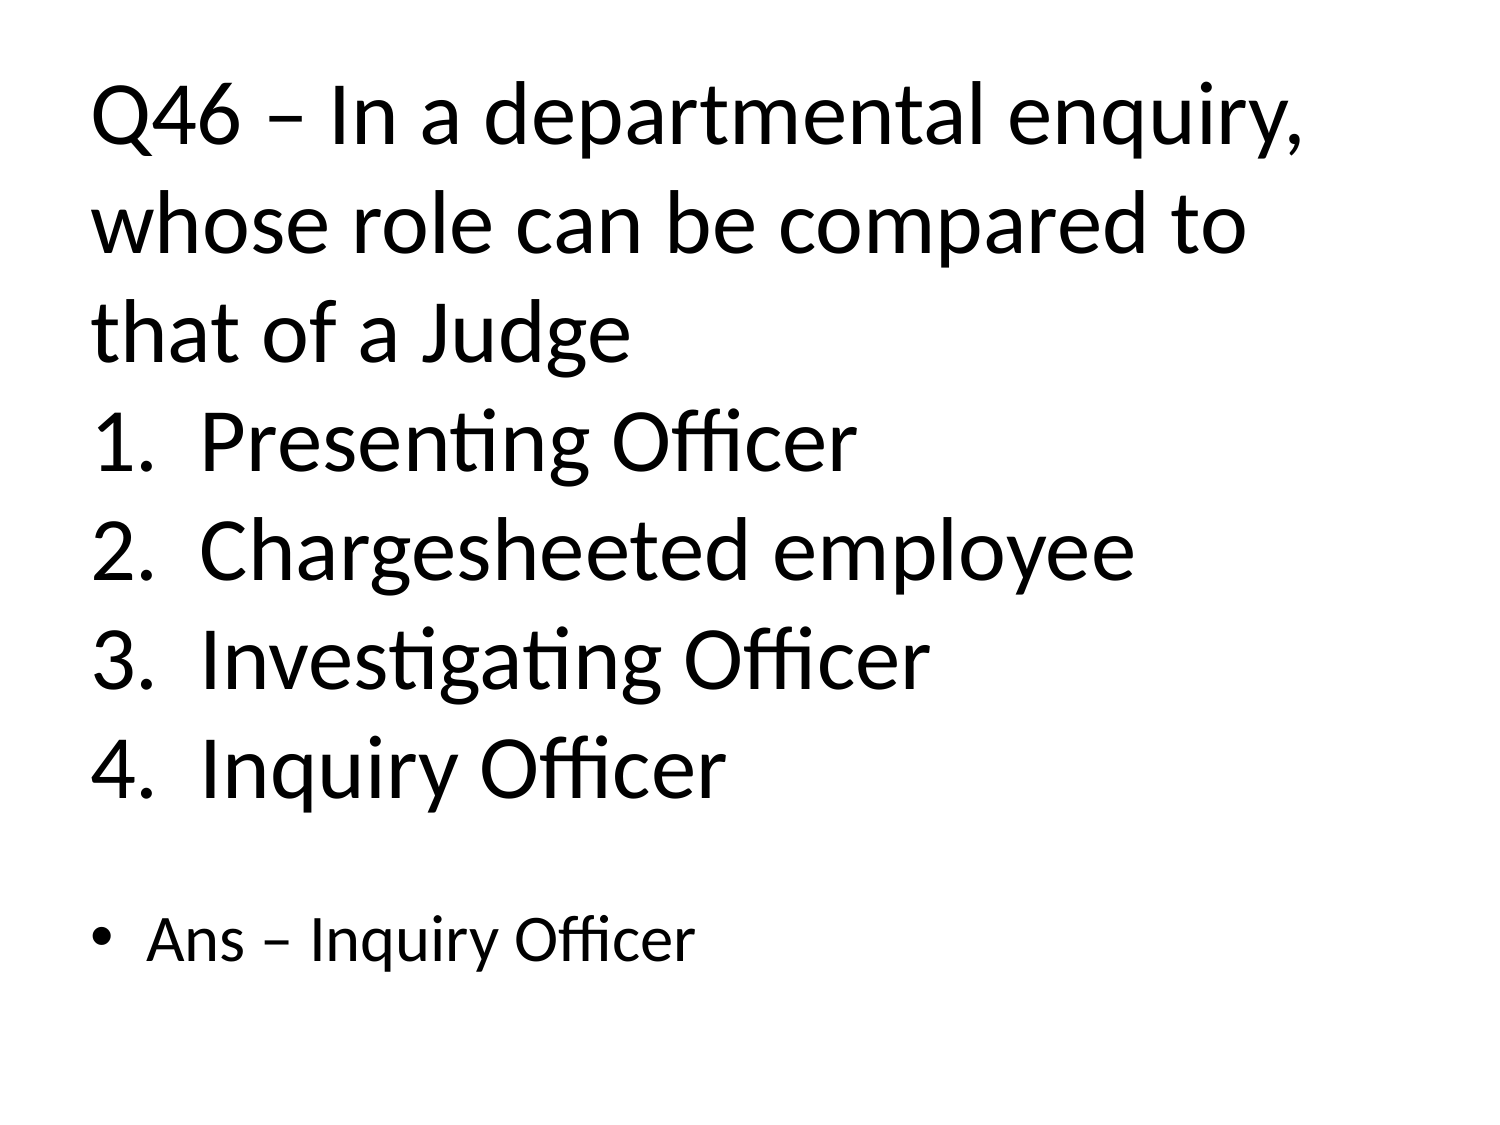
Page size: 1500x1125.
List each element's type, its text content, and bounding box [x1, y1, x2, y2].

list Ans – Inquiry Officer [75, 887, 1425, 1005]
title Q46 – In a departmental enquiry, whose role can be compared to that of a Judge 1. Presenting Officer 2. Chargesheeted employee 3. Investigating Officer 4. Inquiry Officer [75, 45, 1425, 825]
